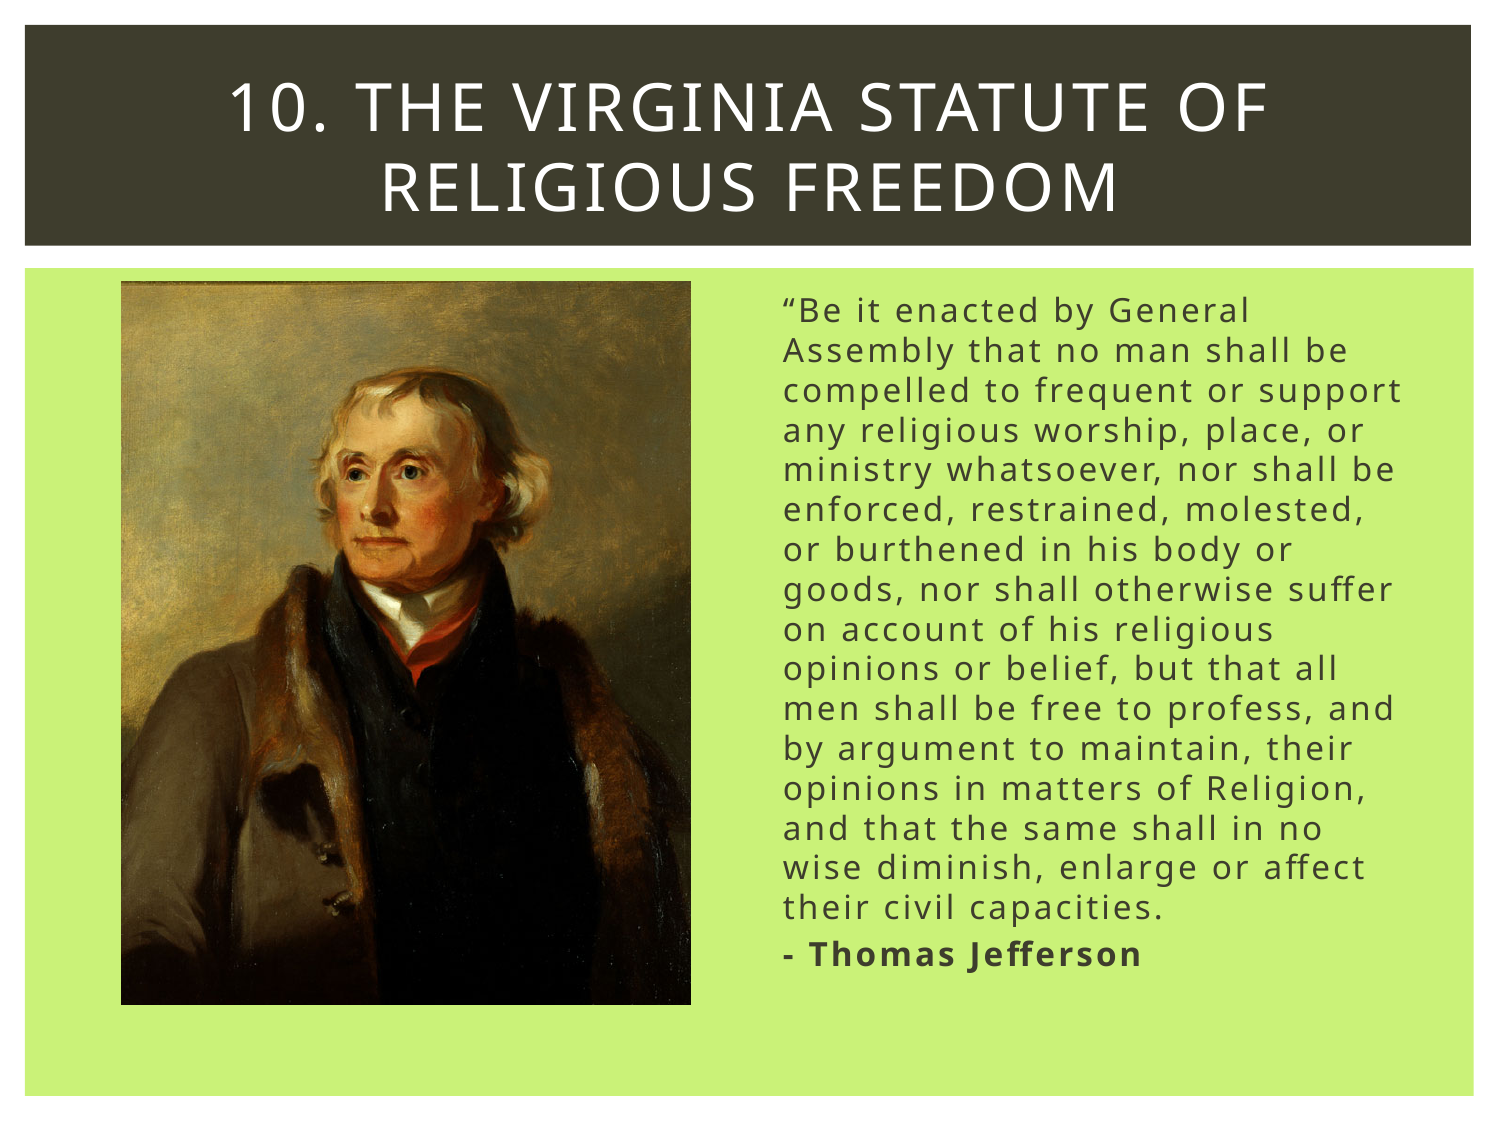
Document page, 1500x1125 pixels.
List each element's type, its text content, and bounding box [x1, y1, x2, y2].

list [121, 281, 692, 1006]
title 10. The Virginia Statute of religious Freedom [62, 58, 1438, 232]
list “Be it enacted by General Assembly that no man shall be compelled to frequent or support any religious worship, place, or ministry whatsoever, nor shall be enforced, restrained, molested, or burthened in his body or goods, nor shall otherwise suffer on account of his religious opinions or belief, but that all men shall be free to profess, and by argument to maintain, their opinions in matters of Religion, and that the same shall in no wise diminish, enlarge or affect their civil capacities. - Thomas Jefferson [762, 281, 1425, 1005]
